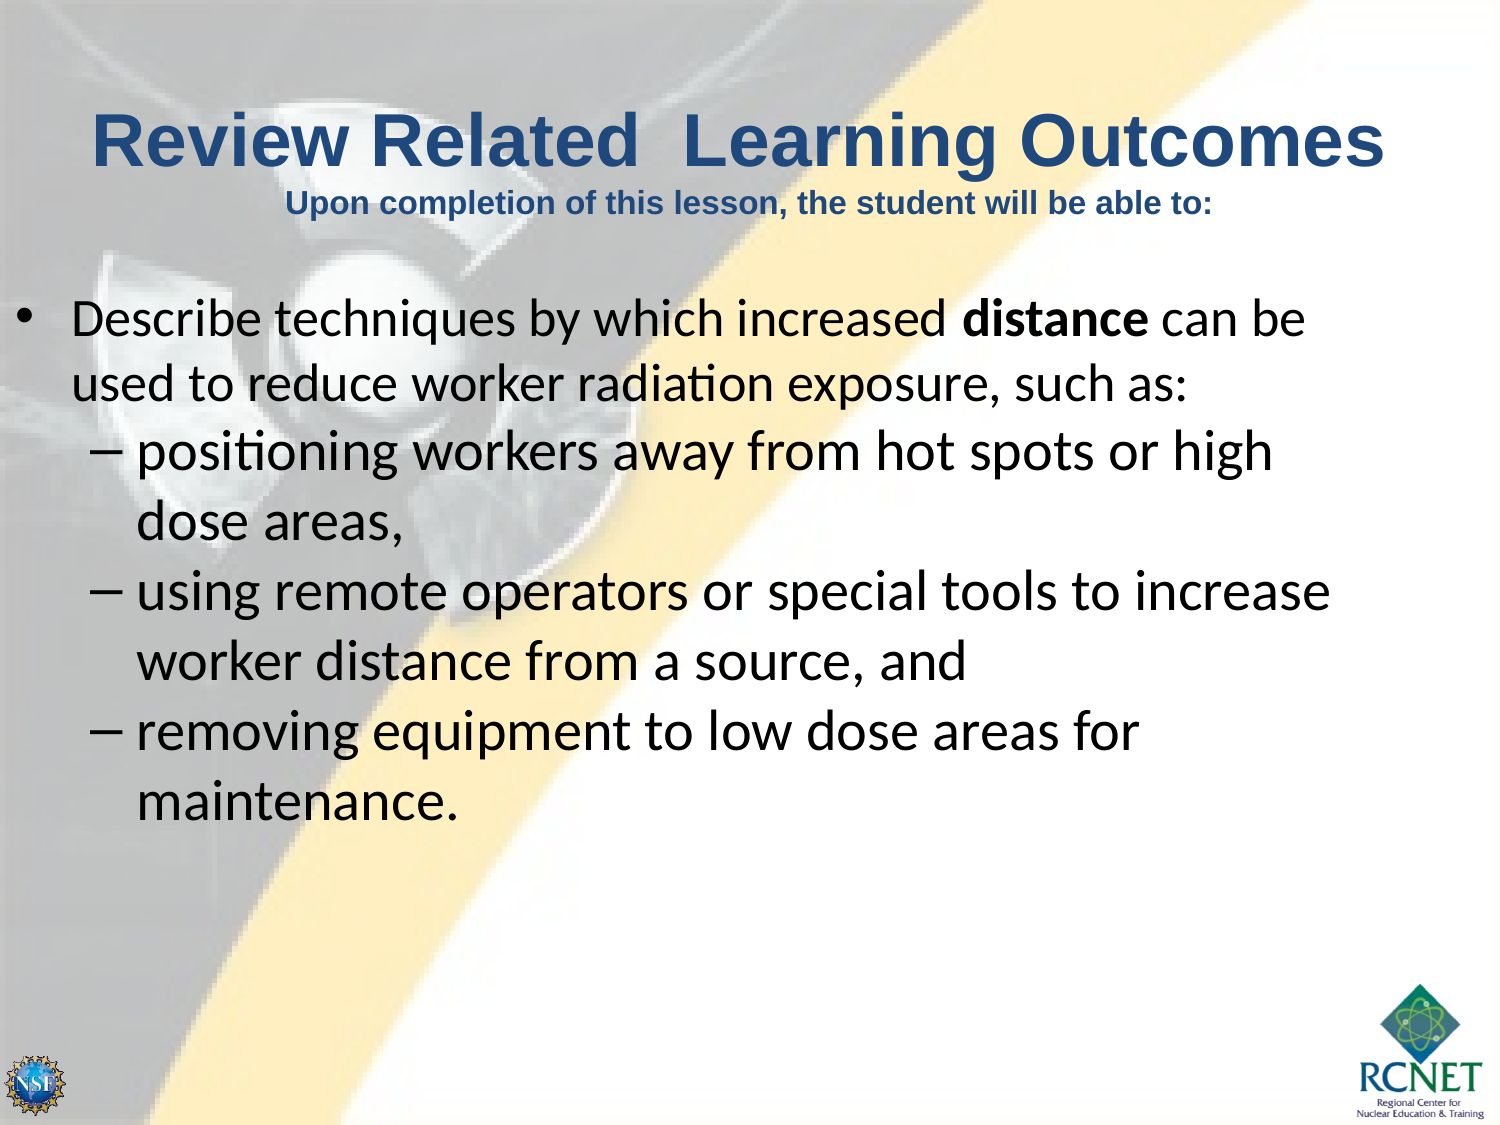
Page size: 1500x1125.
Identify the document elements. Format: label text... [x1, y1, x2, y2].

list Describe techniques by which increased distance can be used to reduce worker radiation exposure, such as: positioning workers away from hot spots or high dose areas, using remote operators or special tools to increase worker distance from a source, and removing equipment to low dose areas for maintenance. [0, 275, 1350, 1013]
text_box Review Related Learning Outcomes Upon completion of this lesson, the student will be able to: [68, 62, 1432, 250]
picture [1332, 977, 1500, 1125]
picture [0, 1056, 75, 1116]
